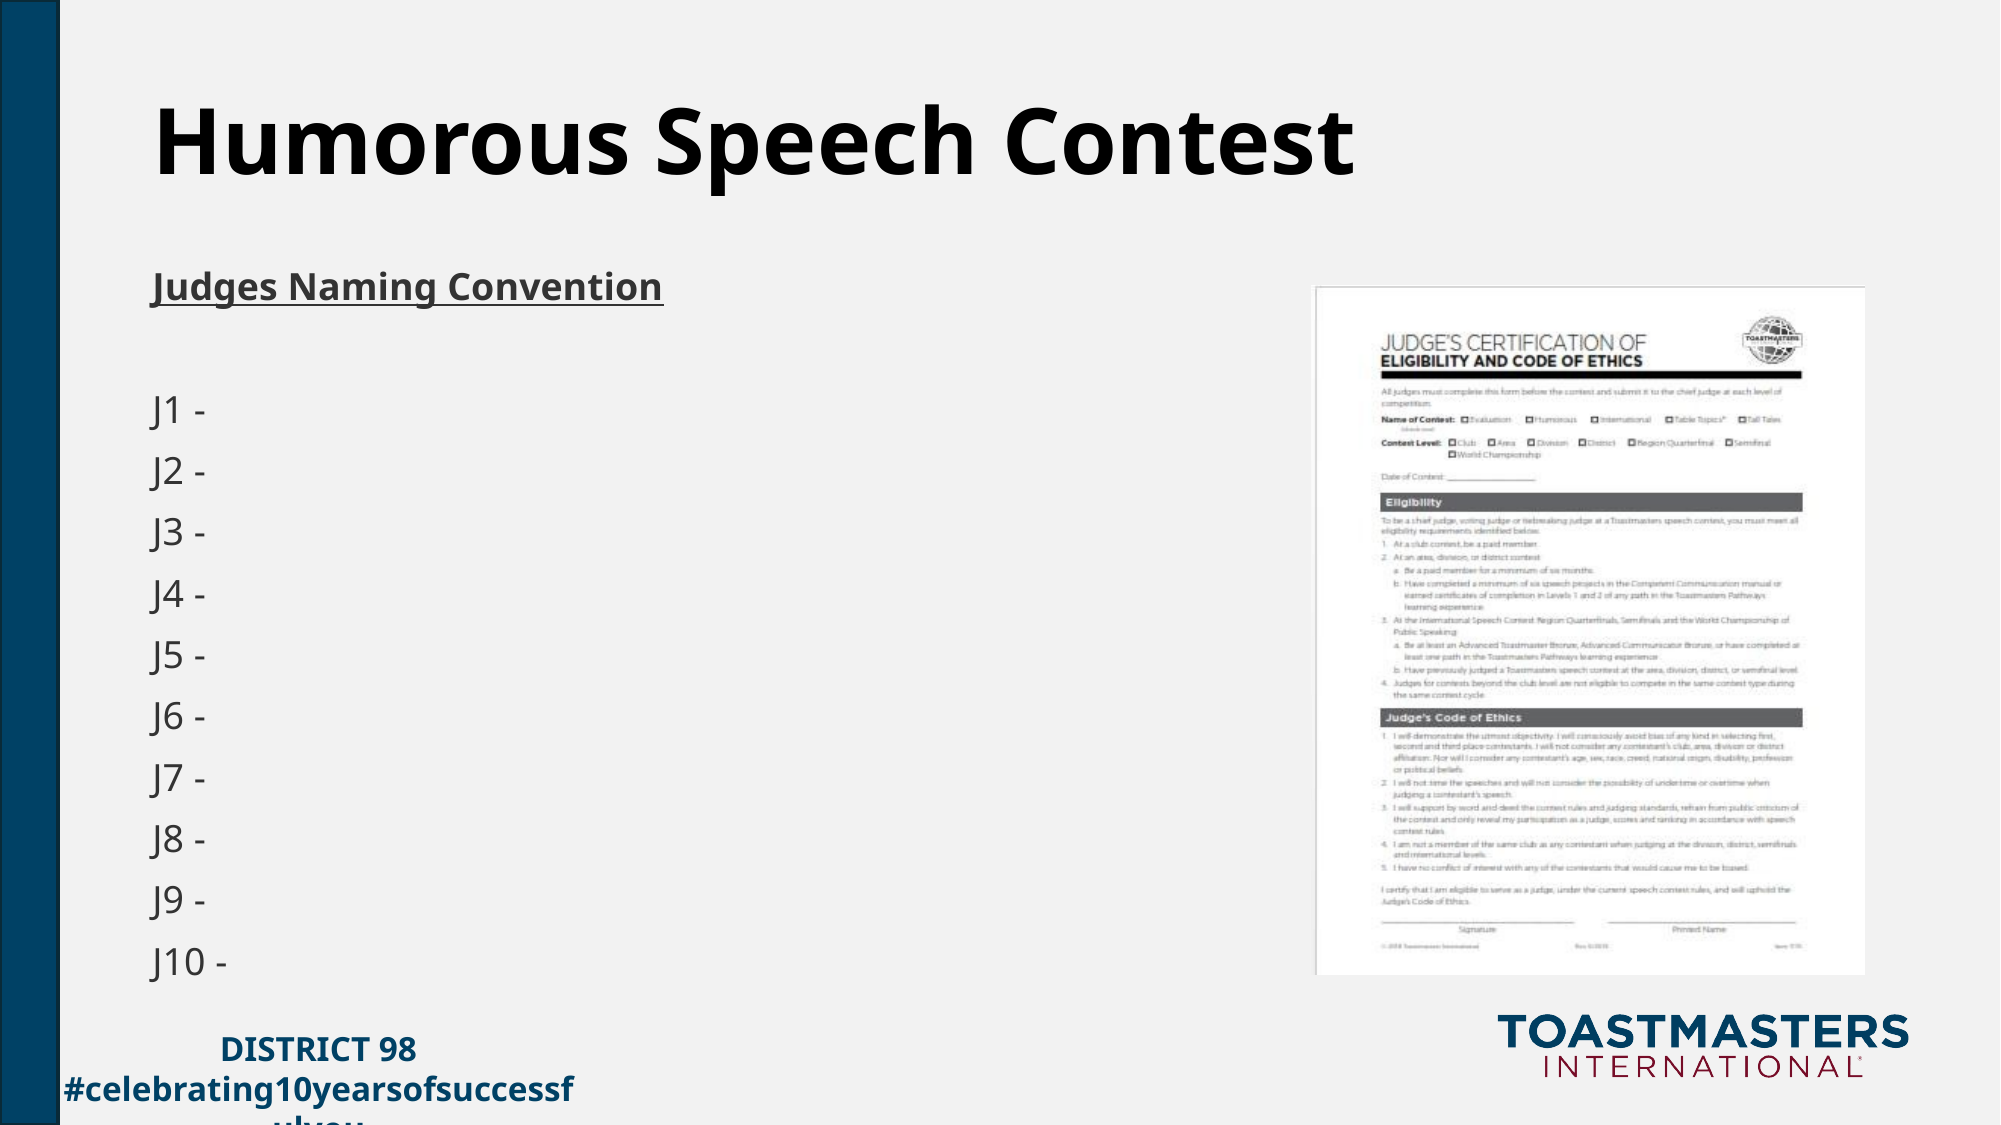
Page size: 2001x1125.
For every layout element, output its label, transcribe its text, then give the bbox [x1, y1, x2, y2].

picture [1310, 285, 2000, 1125]
text_box [0, 0, 60, 1125]
title Humorous Speech Contest [137, 59, 1944, 229]
list Judges Naming Convention J1 - J2 - J3 - J4 - J5 - J6 - J7 - J8 - J9 - J10 - [137, 260, 1000, 980]
text_box DISTRICT 98 #celebrating10yearsofsuccessfulyou [39, 1021, 598, 1125]
